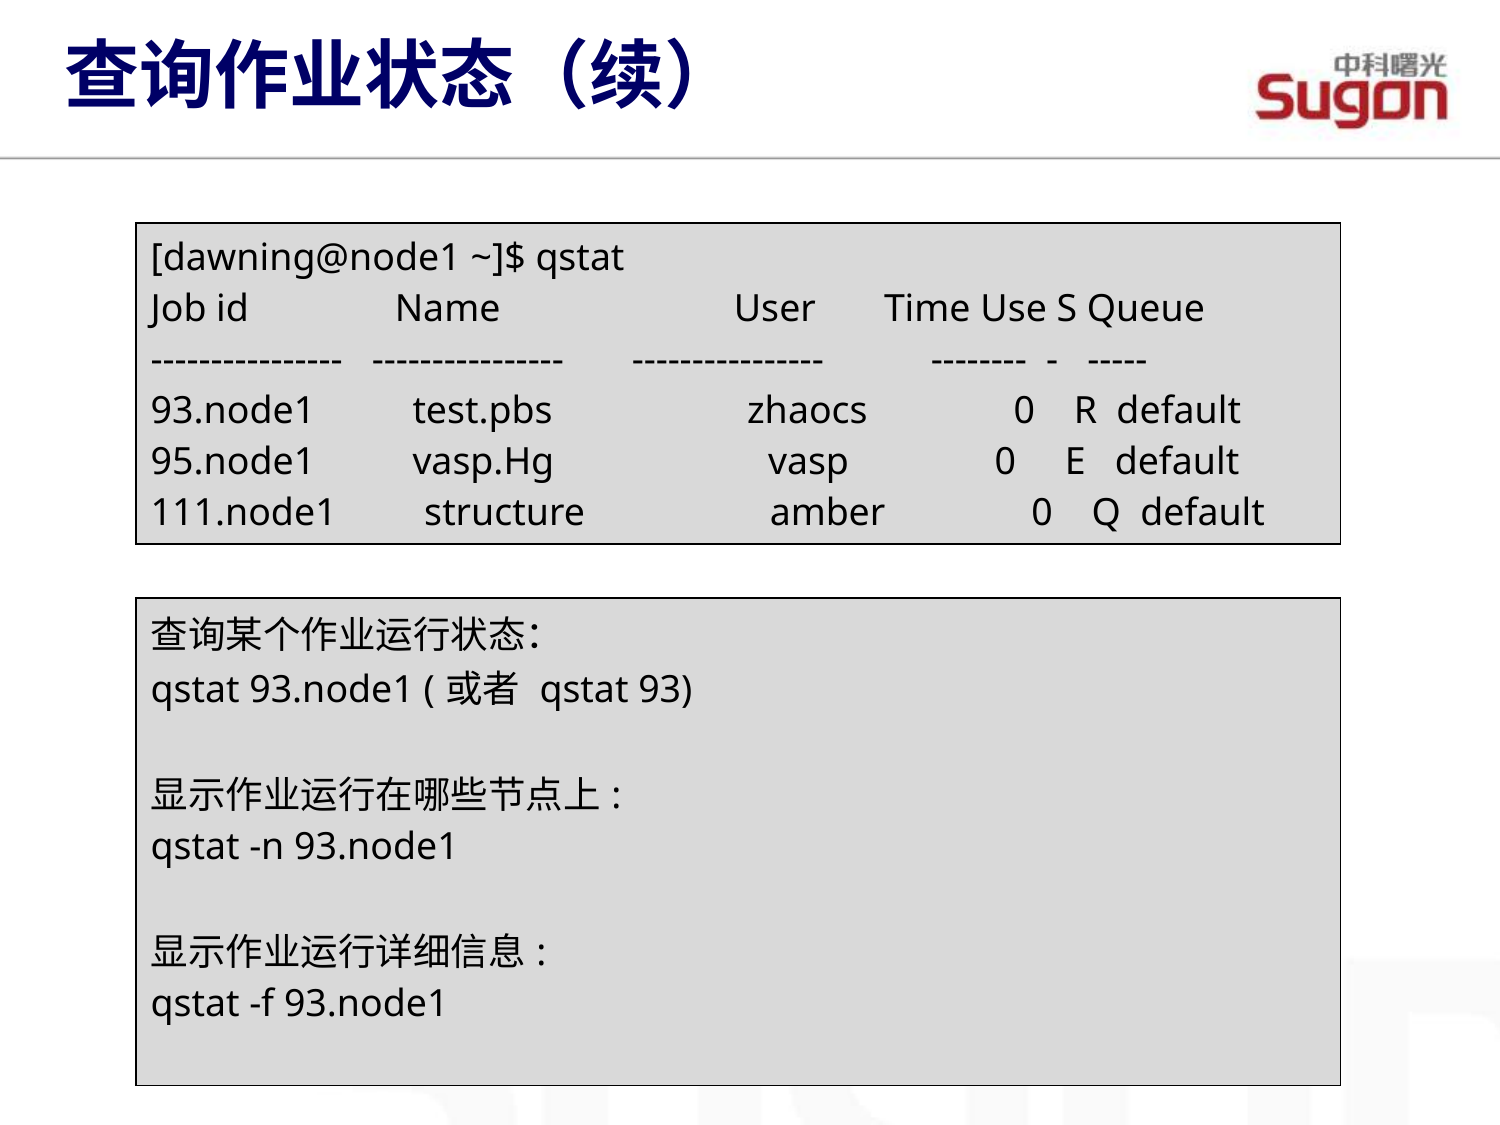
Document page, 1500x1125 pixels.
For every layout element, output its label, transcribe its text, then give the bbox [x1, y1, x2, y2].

table_header [dawning@node1 ~]$ qstat Job id Name User Time Use S Queue ---------------- ---------------- ---------------- -------- - ----- 93.node1 test.pbs zhaocs 0 R default 95.node1 vasp.Hg vasp 0 E default 111.node1 structure amber 0 Q default [137, 224, 1340, 543]
picture [0, 0, 1500, 1125]
text_box 查询作业状态（续） [49, 18, 1400, 126]
table_header 查询某个作业运行状态： qstat 93.node1 (或者 qstat 93) 显示作业运行在哪些节点上: qstat -n 93.node1 显示作业运行详细信息: qstat -f 93.node1 [137, 599, 1340, 1085]
